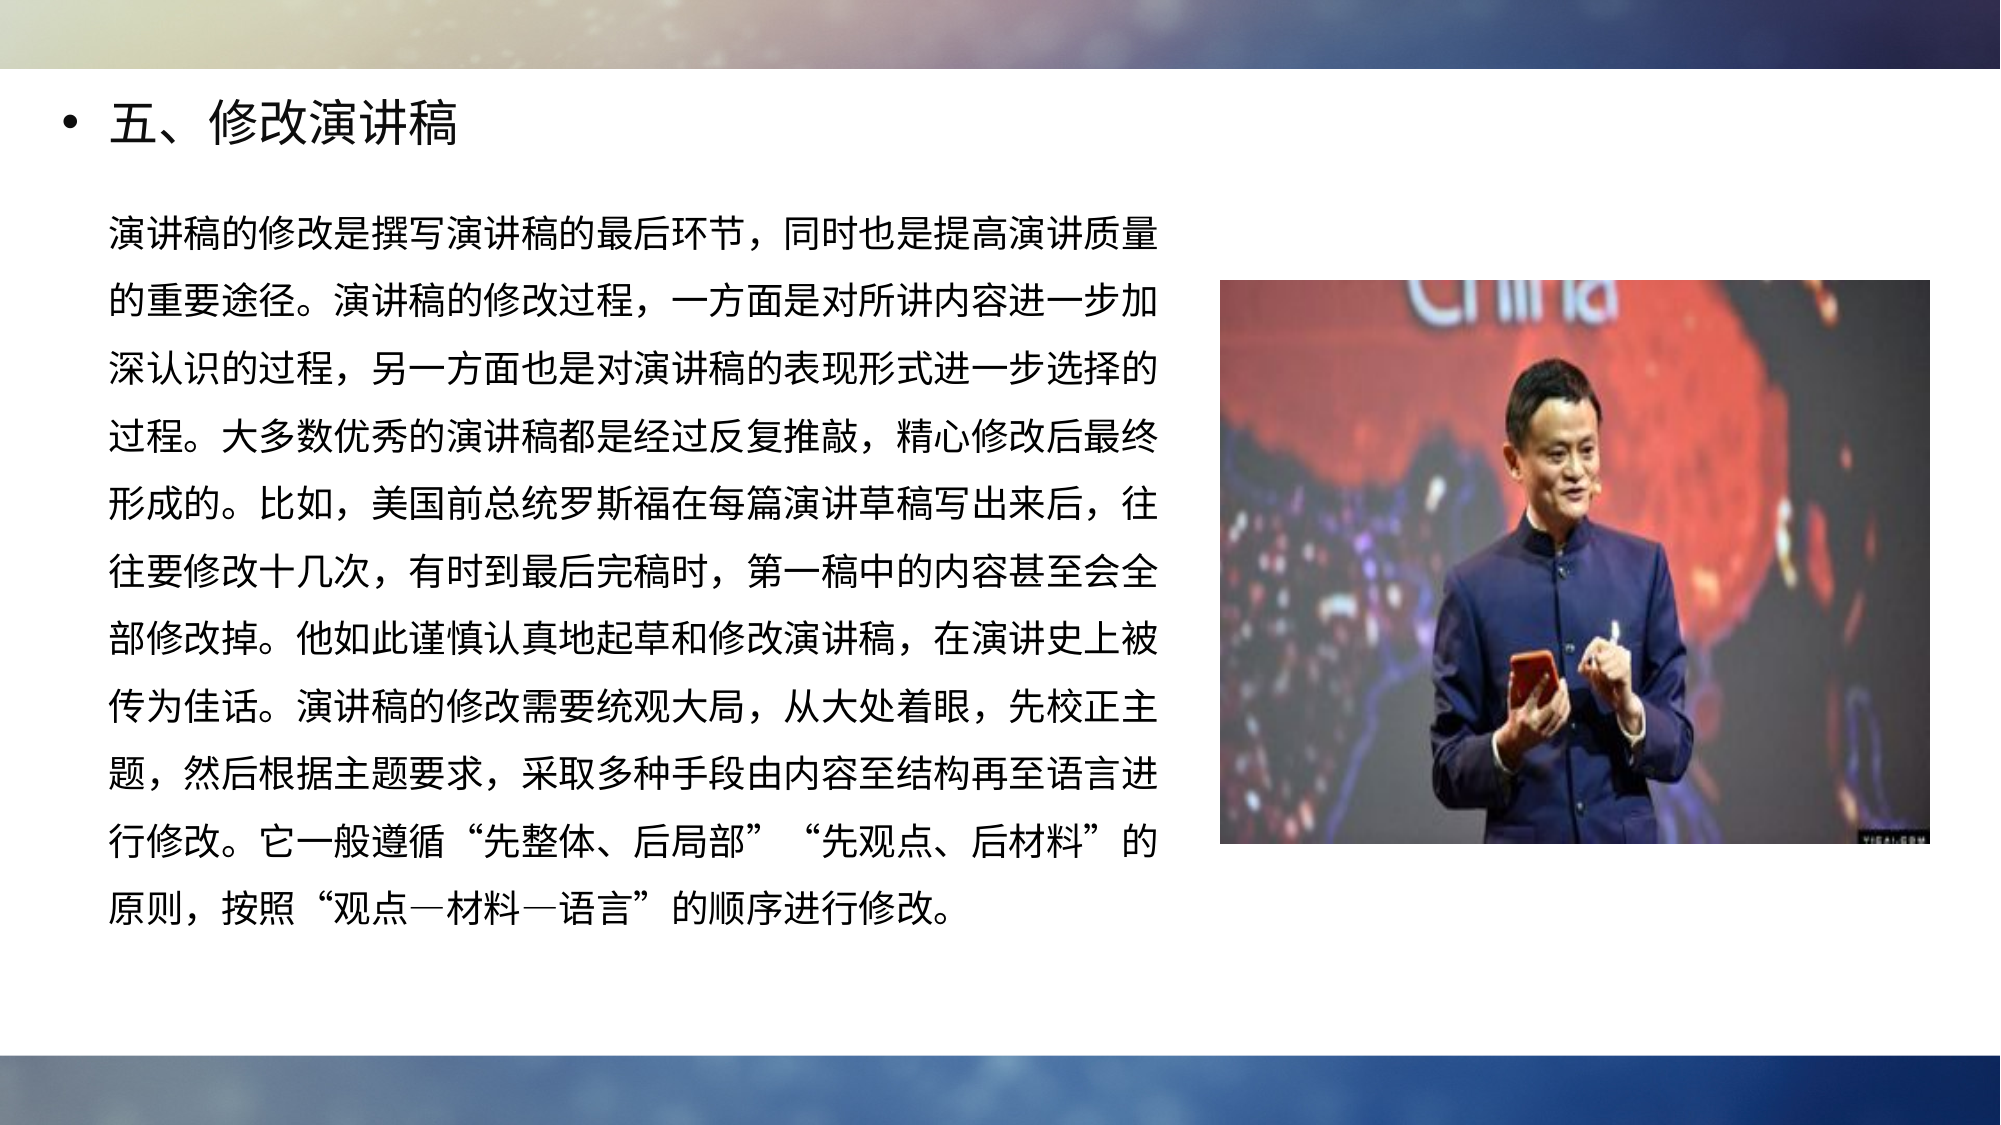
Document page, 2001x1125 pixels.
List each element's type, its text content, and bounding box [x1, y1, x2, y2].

text_box 五、修改演讲稿 [46, 84, 794, 160]
text_box 演讲稿的修改是撰写演讲稿的最后环节，同时也是提高演讲质量的重要途径。演讲稿的修改过程，一方面是对所讲内容进一步加深认识的过程，另一方面也是对演讲稿的表现形式进一步选择的过程。大多数优秀的演讲稿都是经过反复推敲，精心修改后最终形成的。比如，美国前总统罗斯福在每篇演讲草稿写出来后，往往要修改十几次，有时到最后完稿时，第一稿中的内容甚至会全部修改掉。他如此谨慎认真地起草和修改演讲稿，在演讲史上被传为佳话。演讲稿的修改需要统观大局，从大处着眼，先校正主题，然后根据主题要求，采取多种手段由内容至结构再至语言进行修改。它一般遵循“先整体、后局部”“先观点、后材料”的原则，按照“观点—材料—语言”的顺序进行修改。 [94, 180, 1207, 938]
picture [1220, 280, 1930, 844]
picture [0, 0, 2000, 69]
picture [0, 1056, 2000, 1125]
